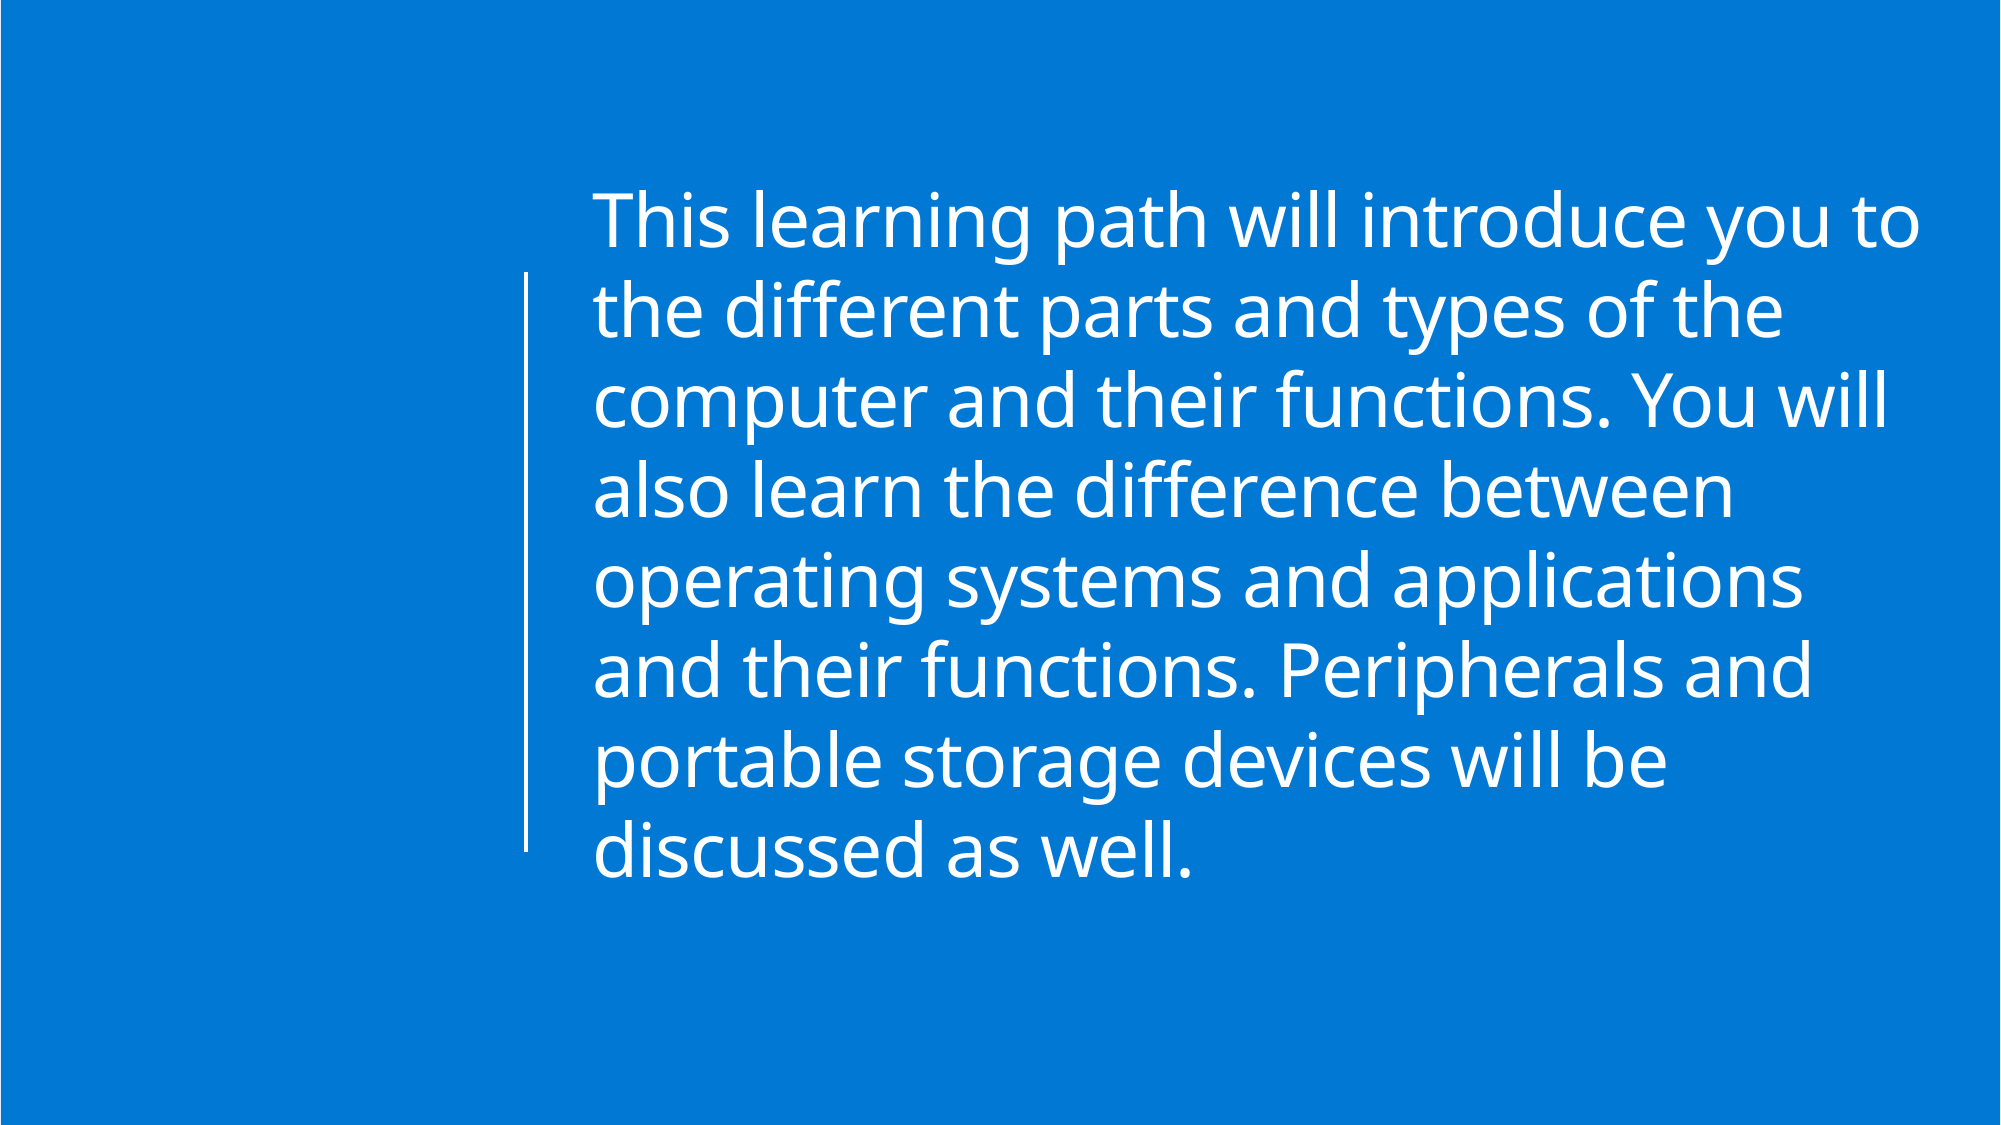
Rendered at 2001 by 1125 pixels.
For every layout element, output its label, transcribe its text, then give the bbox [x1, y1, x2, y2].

list This learning path will introduce you to the different parts and types of the computer and their functions. You will also learn the difference between operating systems and applications and their functions. Peripherals and portable storage devices will be discussed as well. [592, 172, 1928, 1053]
